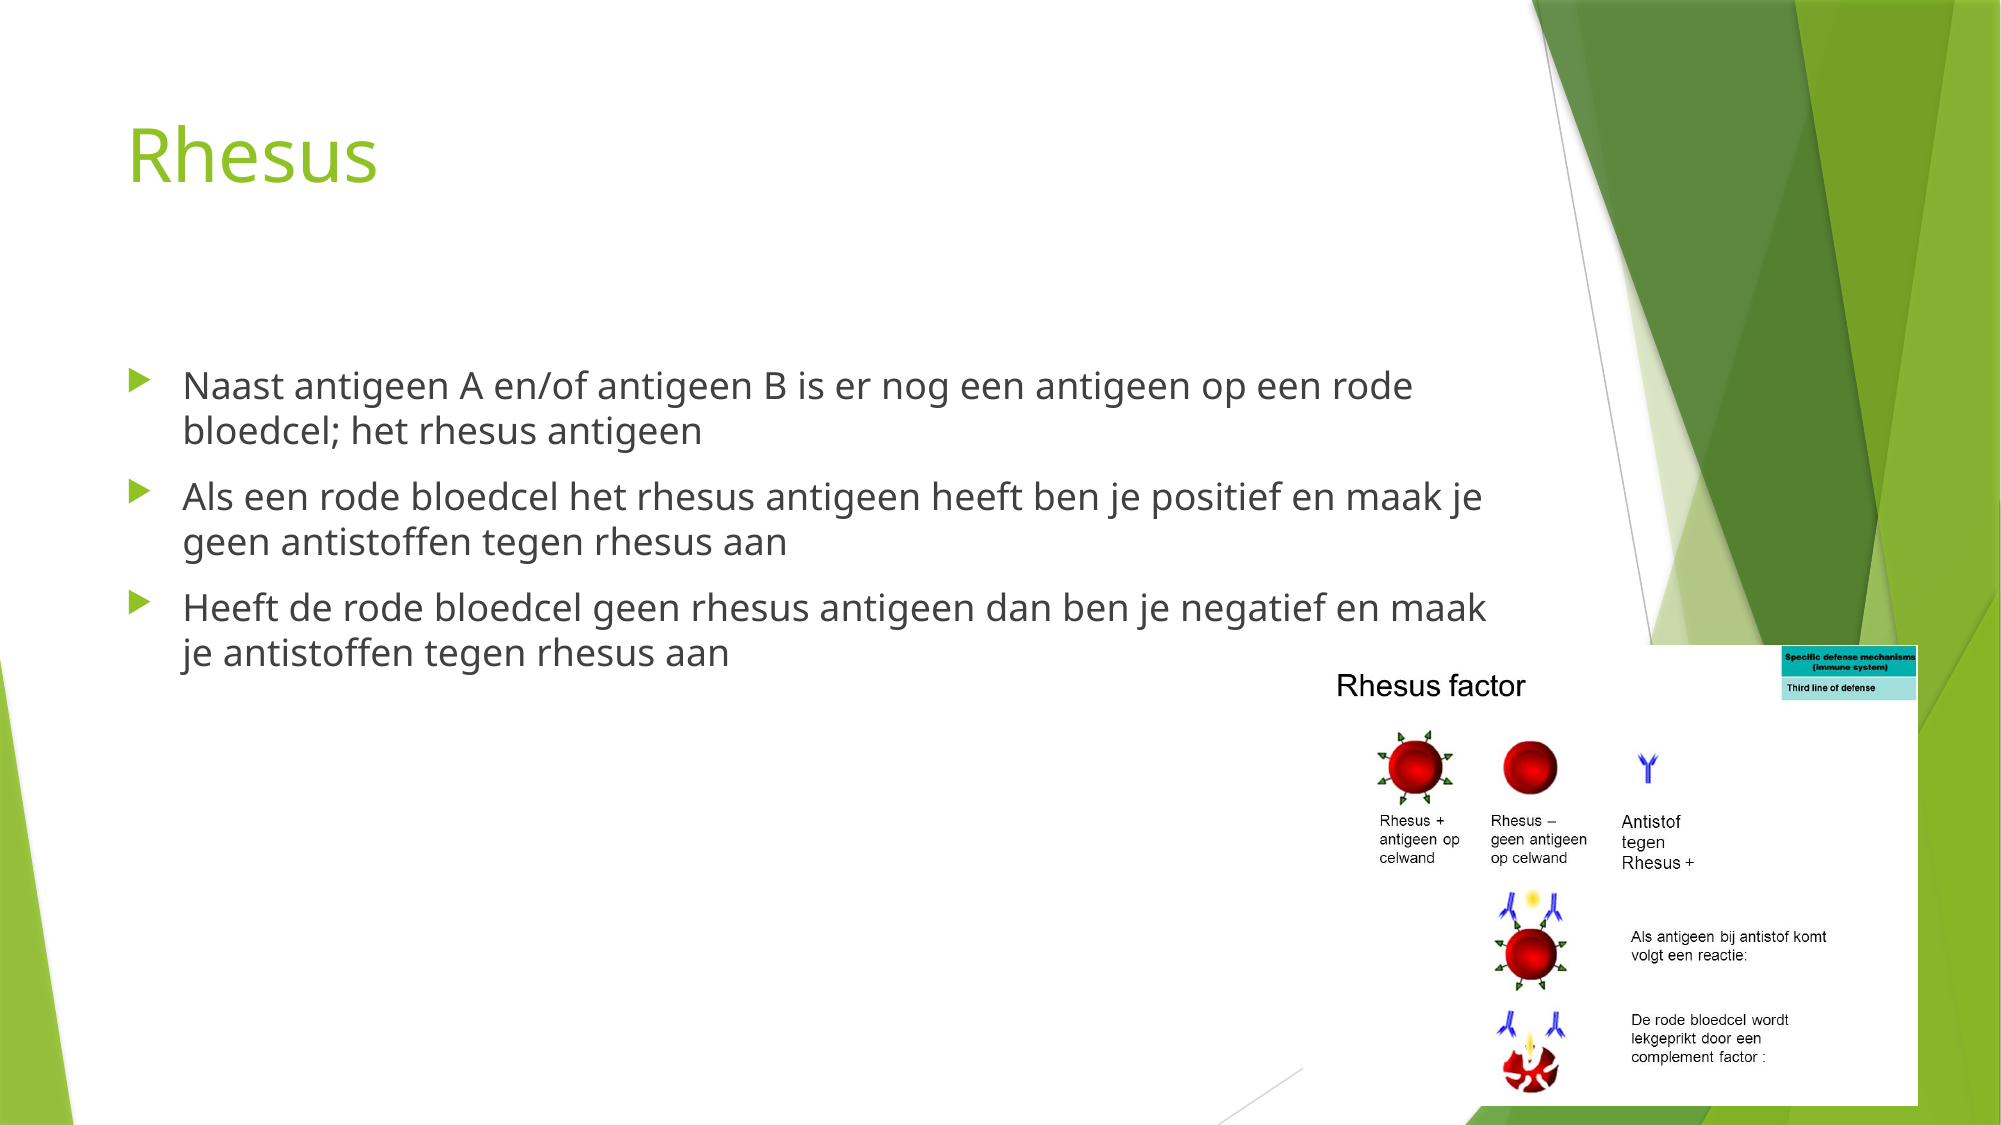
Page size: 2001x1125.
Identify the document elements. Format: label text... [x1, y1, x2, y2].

picture [1302, 644, 1918, 1107]
title Rhesus [111, 99, 1522, 317]
list Naast antigeen A en/of antigeen B is er nog een antigeen op een rode bloedcel; het rhesus antigeen Als een rode bloedcel het rhesus antigeen heeft ben je positief en maak je geen antistoffen tegen rhesus aan Heeft de rode bloedcel geen rhesus antigeen dan ben je negatief en maak je antistoffen tegen rhesus aan [111, 354, 1522, 992]
